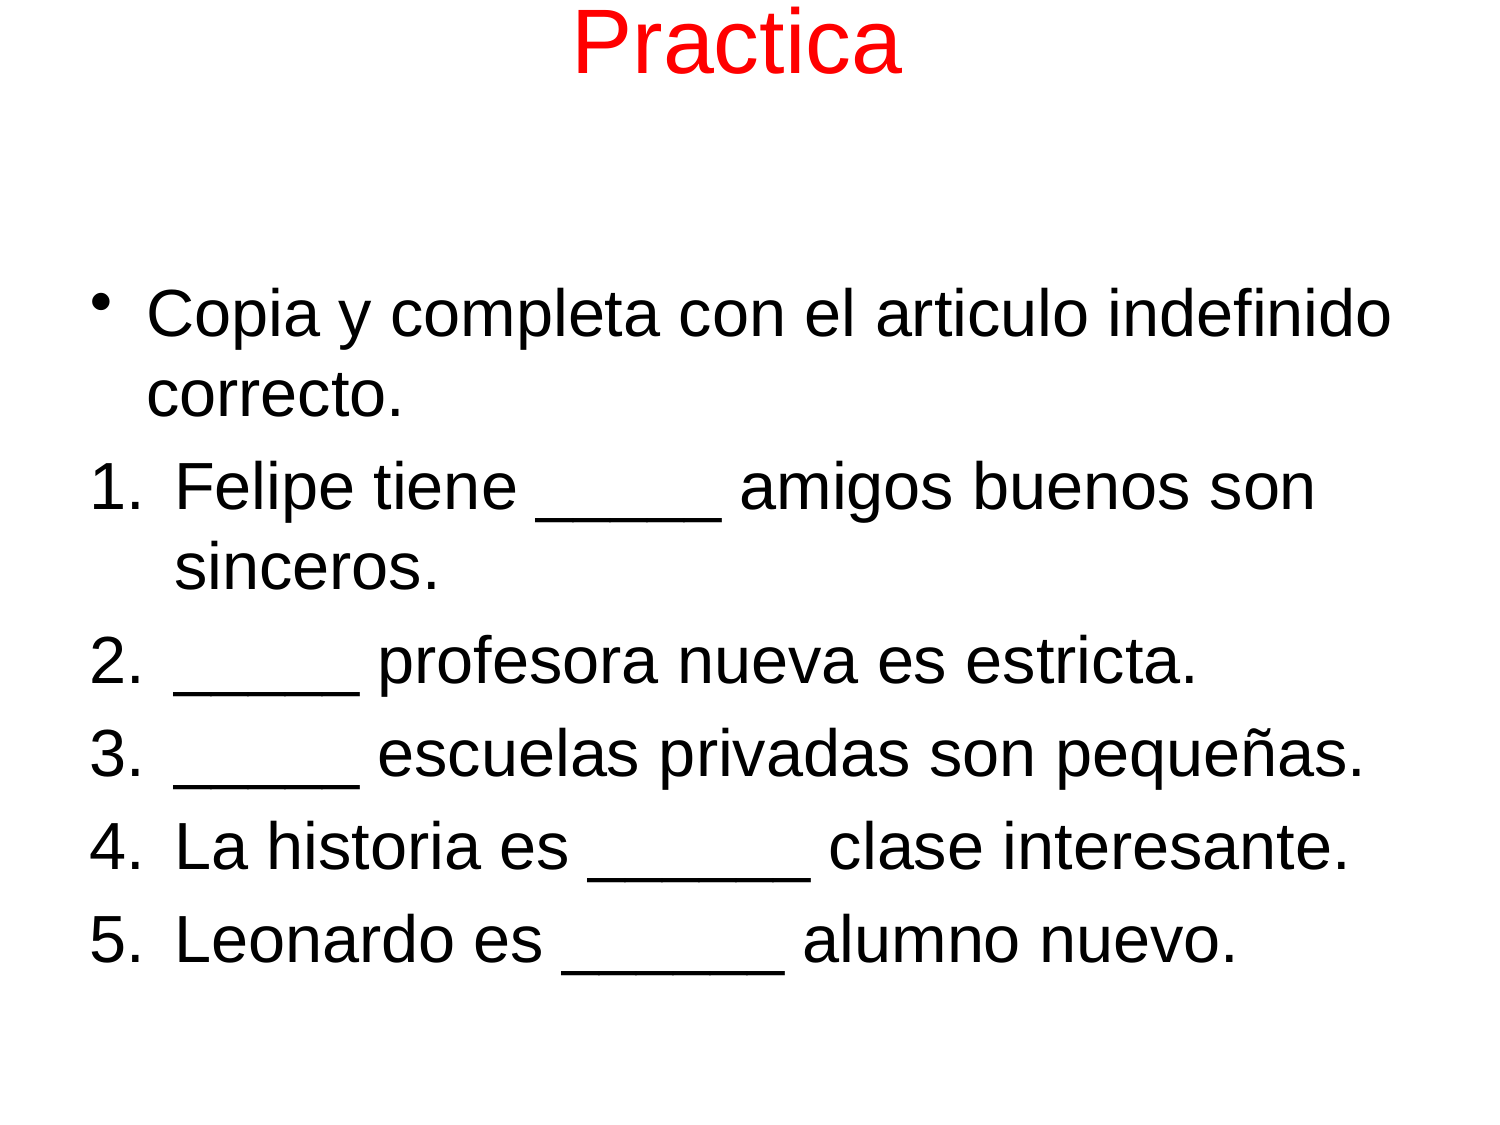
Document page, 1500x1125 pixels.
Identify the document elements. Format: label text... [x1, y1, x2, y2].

text_box Copia y completa con el articulo indefinido correcto. Felipe tiene _____ amigos buenos son sinceros. _____ profesora nueva es estricta. _____ escuelas privadas son pequeñas. La historia es ______ clase interesante. Leonardo es ______ alumno nuevo. [74, 262, 1425, 1005]
text_box Practica [74, 0, 1425, 163]
